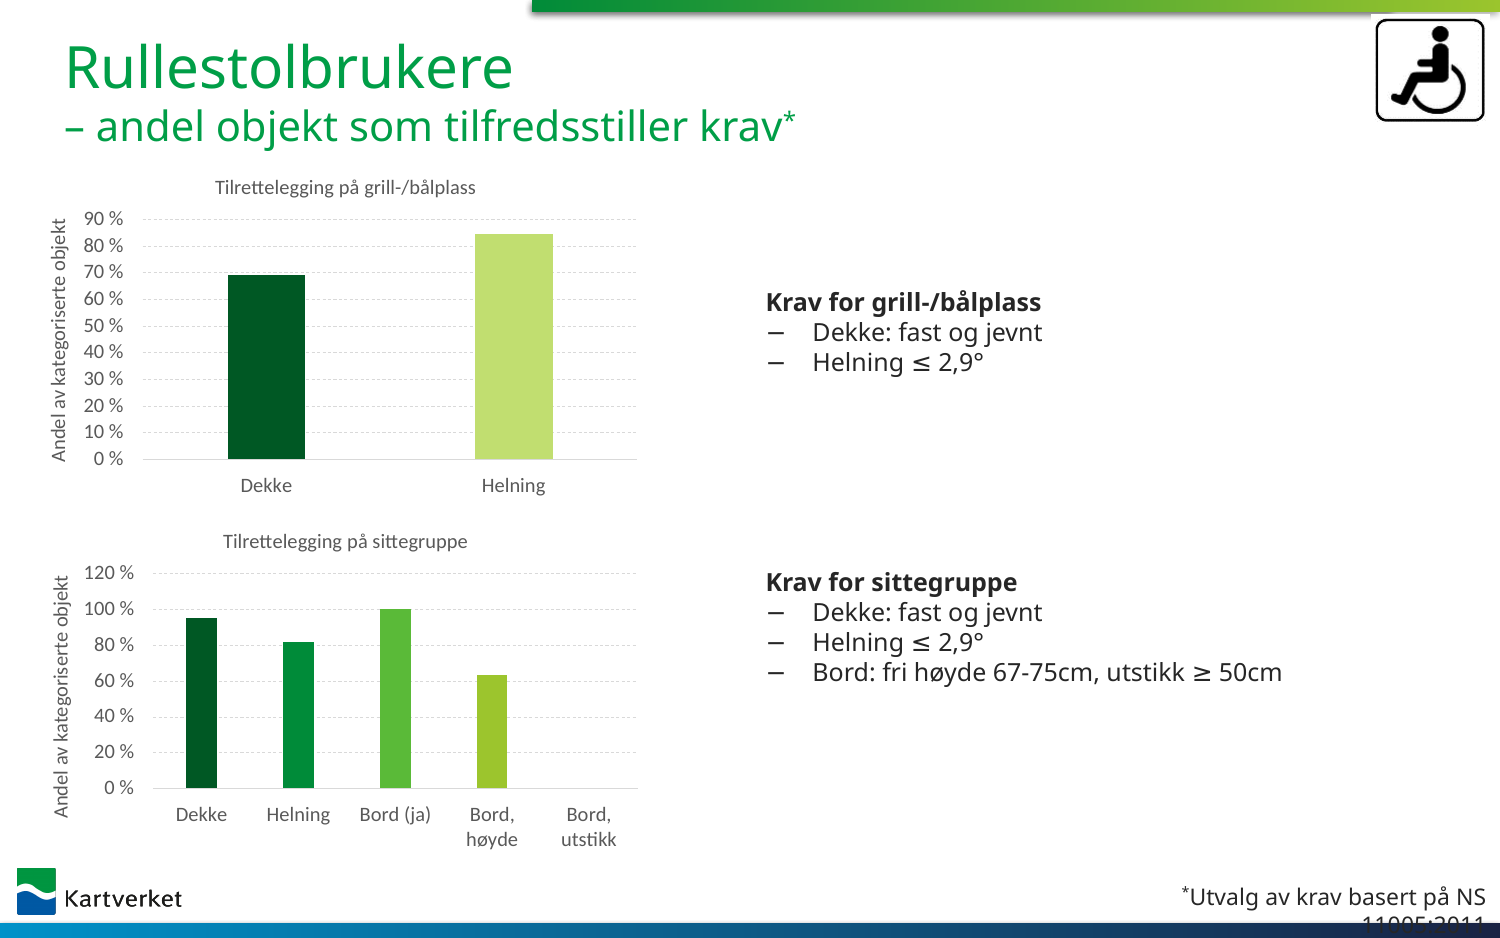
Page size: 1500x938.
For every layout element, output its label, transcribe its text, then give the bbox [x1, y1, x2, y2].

picture [41, 520, 650, 859]
text_box *Utvalg av krav basert på NS 11005:2011 [1068, 873, 1500, 938]
picture [1371, 13, 1491, 127]
picture [41, 166, 650, 505]
text_box Krav for grill-/bålplass Dekke: fast og jevnt Helning ≤ 2,9° [750, 279, 1452, 384]
text_box Krav for sittegruppe Dekke: fast og jevnt Helning ≤ 2,9° Bord: fri høyde 67-75cm, utstikk ≥ 50cm [750, 559, 1500, 694]
text_box Rullestolbrukere – andel objekt som tilfredsstiller krav* [49, 14, 1431, 158]
